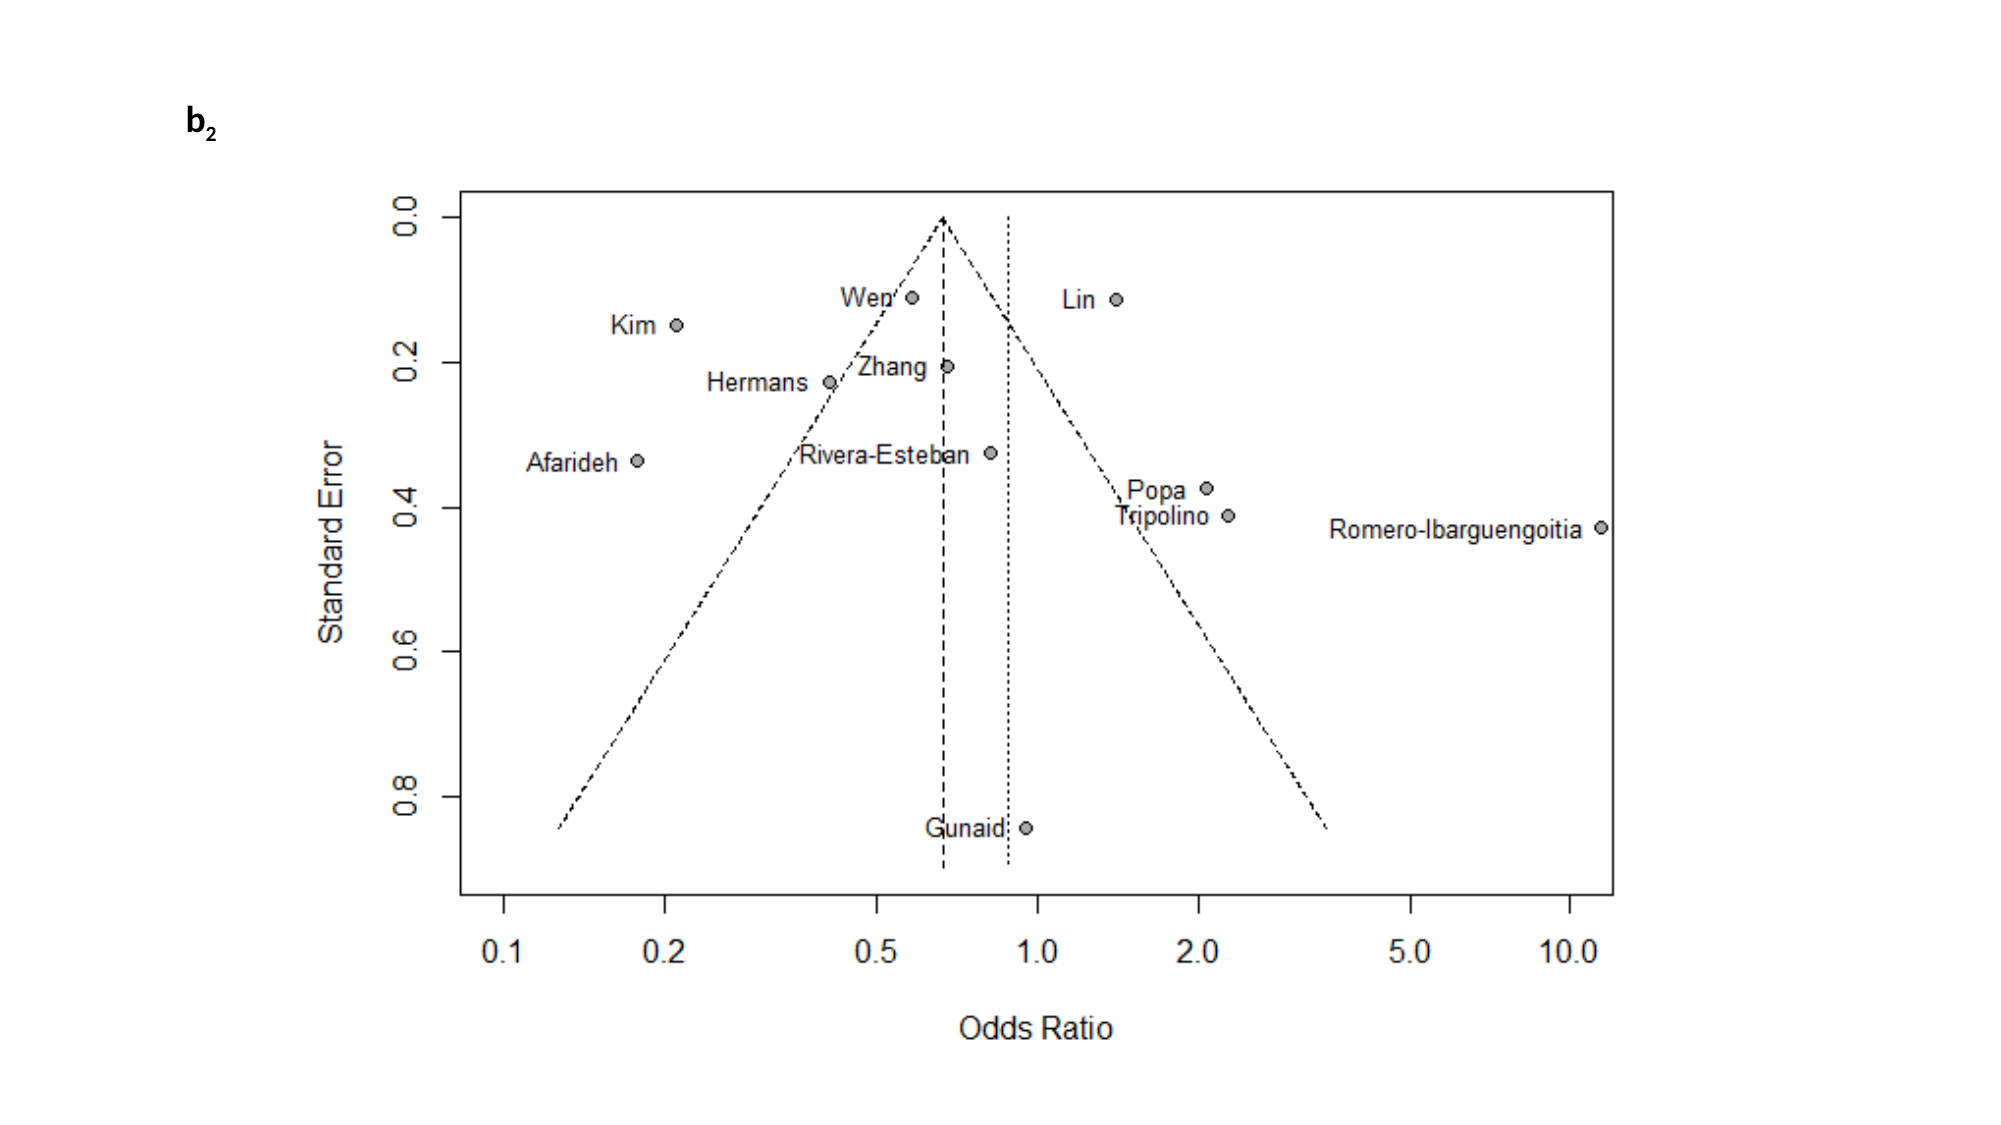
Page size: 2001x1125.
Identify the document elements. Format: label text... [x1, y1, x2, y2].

text_box b2 [170, 87, 306, 154]
picture [306, 38, 1693, 1087]
